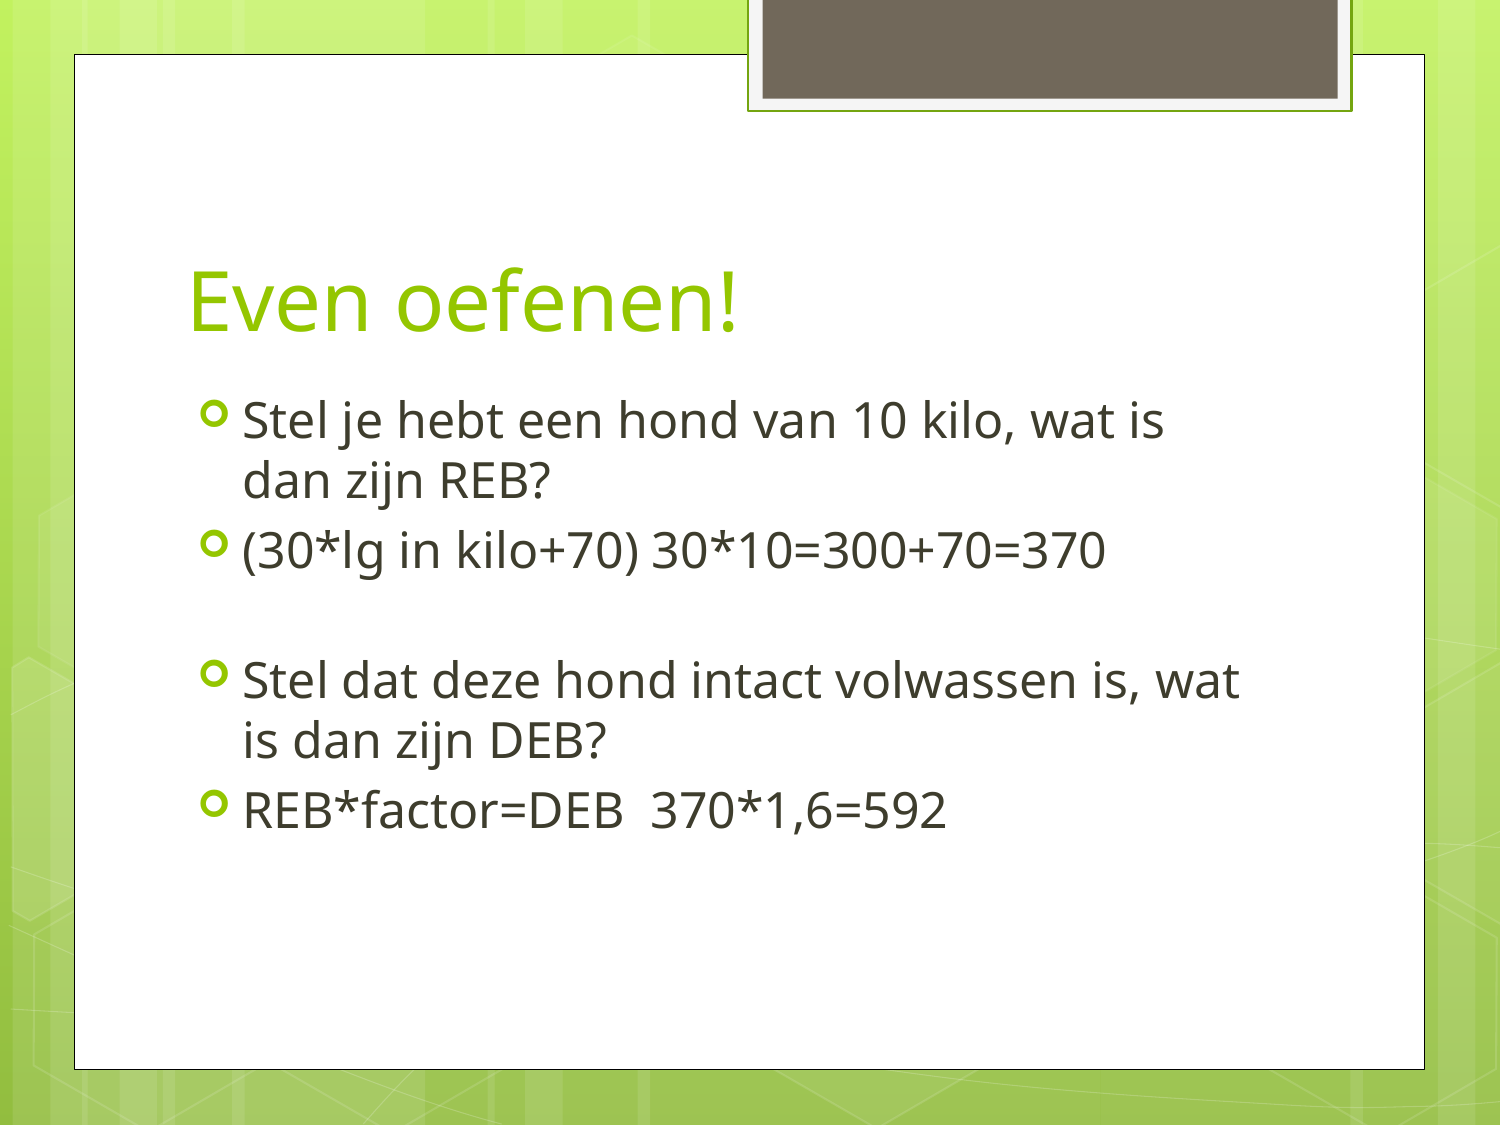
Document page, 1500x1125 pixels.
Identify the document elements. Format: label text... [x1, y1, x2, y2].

title Even oefenen! [171, 168, 1324, 357]
list Stel je hebt een hond van 10 kilo, wat is dan zijn REB? (30*lg in kilo+70) 30*10=300+70=370 Stel dat deze hond intact volwassen is, wat is dan zijn DEB? REB*factor=DEB 370*1,6=592 [171, 381, 1283, 957]
